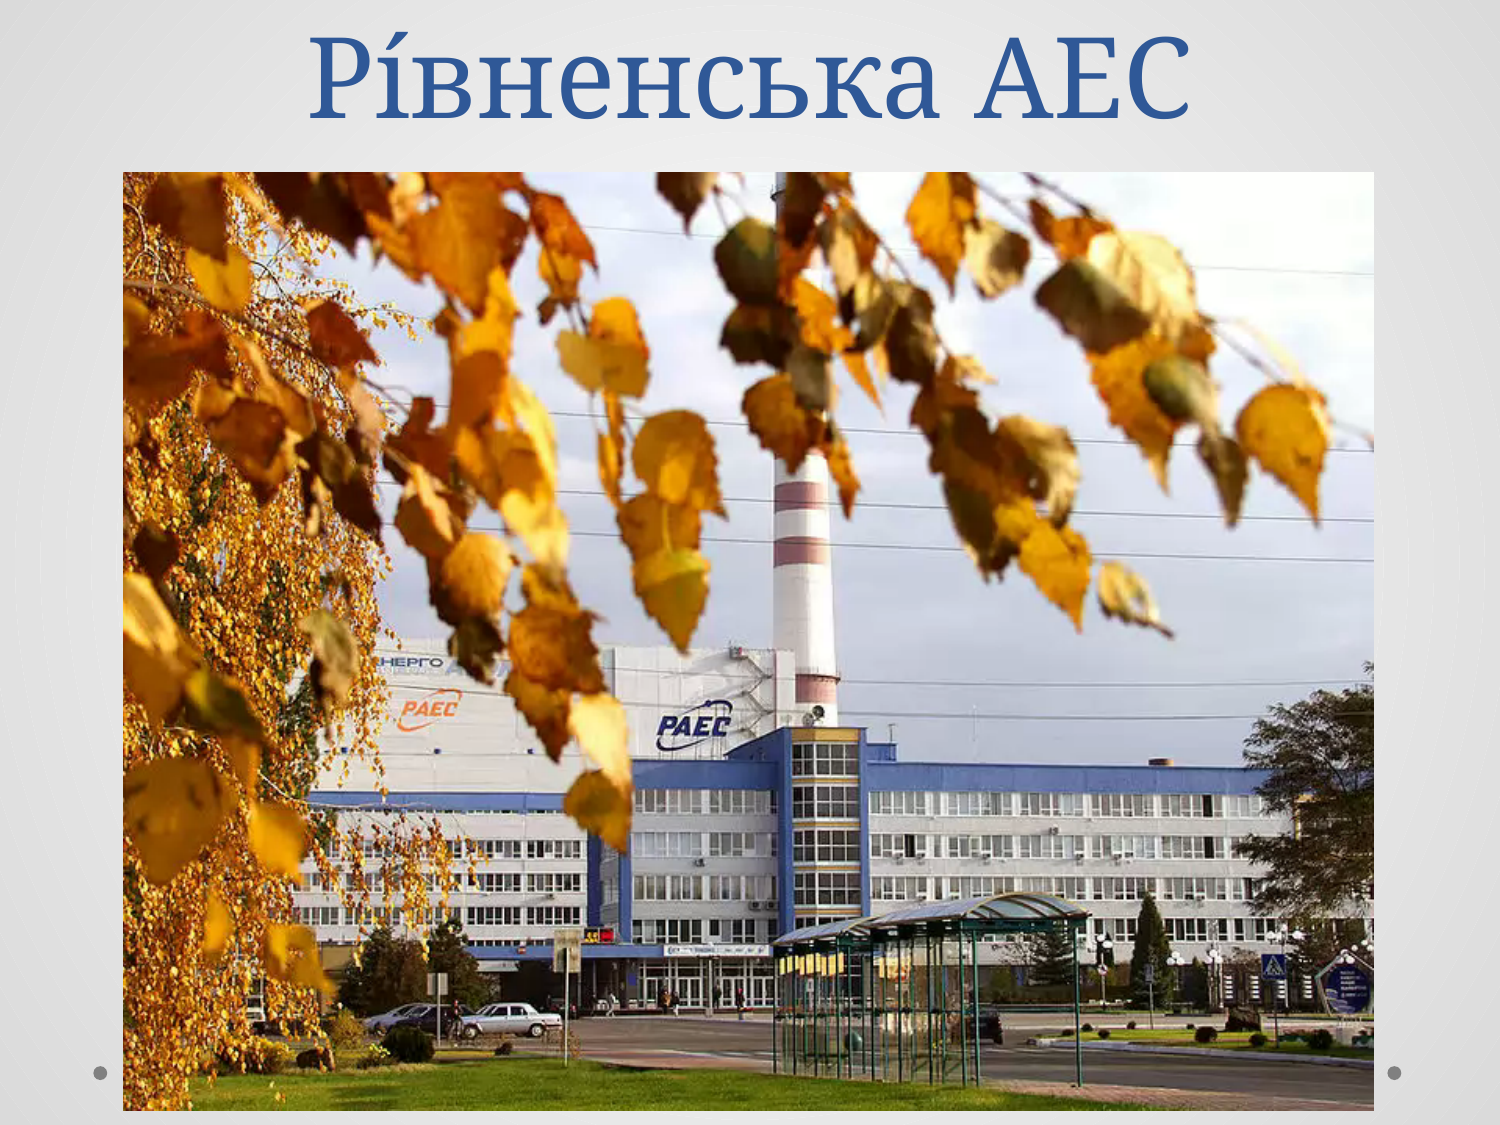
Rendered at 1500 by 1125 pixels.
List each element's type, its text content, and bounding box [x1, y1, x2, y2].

title Рі́вненська АЕС [75, 0, 1425, 149]
picture [123, 172, 1375, 1111]
